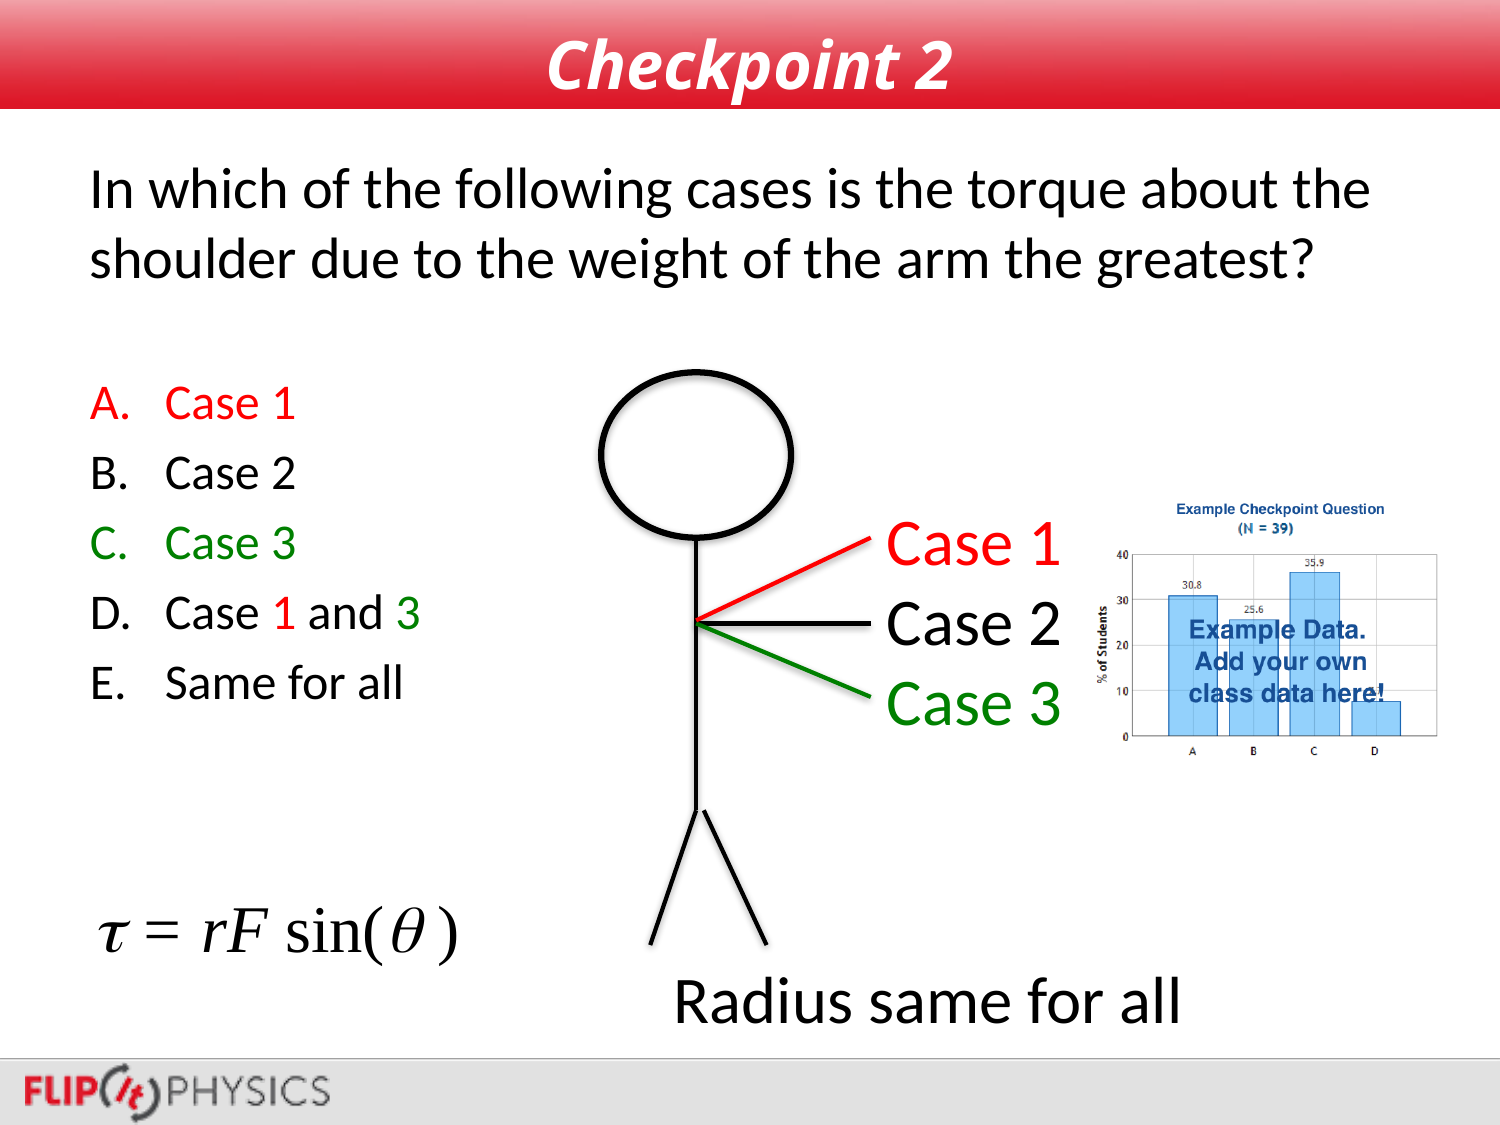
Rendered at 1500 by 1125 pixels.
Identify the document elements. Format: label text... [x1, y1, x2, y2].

picture [0, 0, 1500, 109]
text_box Radius same for all [659, 949, 1198, 1045]
picture [0, 1058, 1500, 1125]
list In which of the following cases is the torque about the shoulder due to the weight of the arm the greatest? Case 1 Case 2 Case 3 Case 1 and 3 Same for all [75, 142, 1425, 1020]
text_box t = rF sin(q ) [79, 878, 475, 974]
picture [1078, 491, 1452, 772]
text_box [695, 628, 871, 698]
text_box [703, 810, 767, 946]
text_box Case 1 Case 2 Case 3 [871, 491, 1077, 747]
title Checkpoint 2 [75, 15, 1425, 91]
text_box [649, 810, 697, 946]
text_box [695, 537, 871, 621]
text_box [600, 371, 792, 539]
